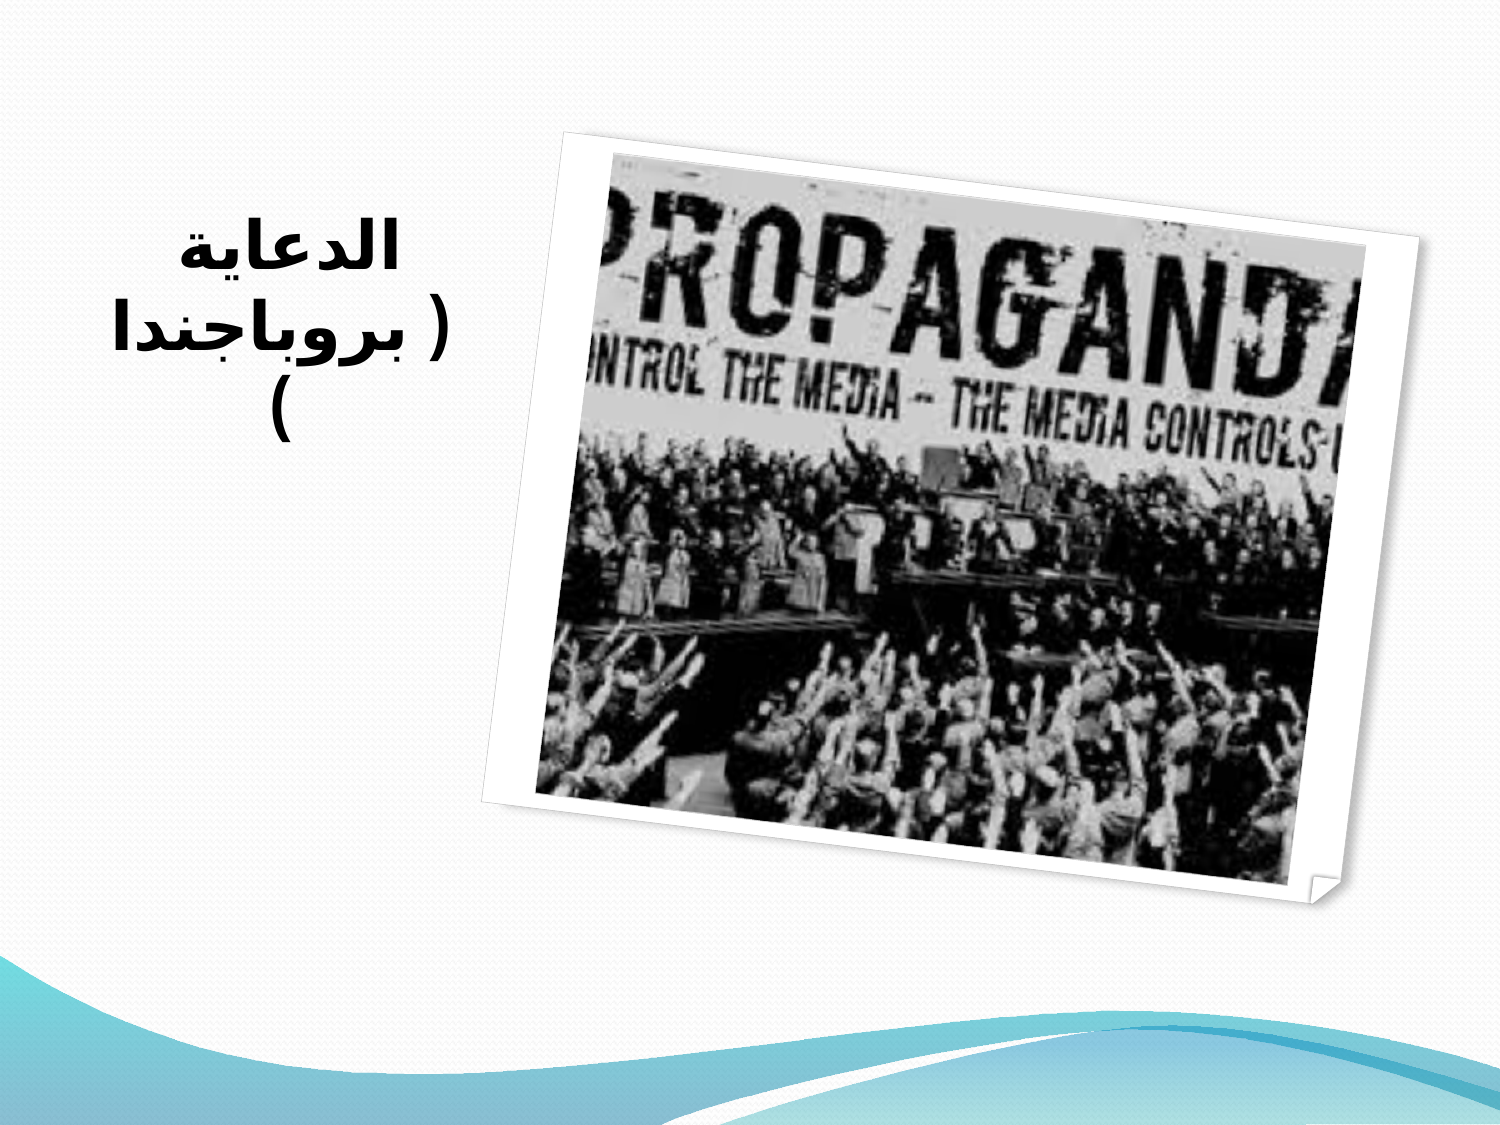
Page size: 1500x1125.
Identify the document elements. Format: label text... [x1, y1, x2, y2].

picture [536, 552, 566, 796]
title الدعاية ( بروباجندا ) [99, 193, 463, 453]
picture [1333, 243, 1365, 503]
picture [571, 155, 1330, 842]
picture [1029, 852, 1291, 885]
